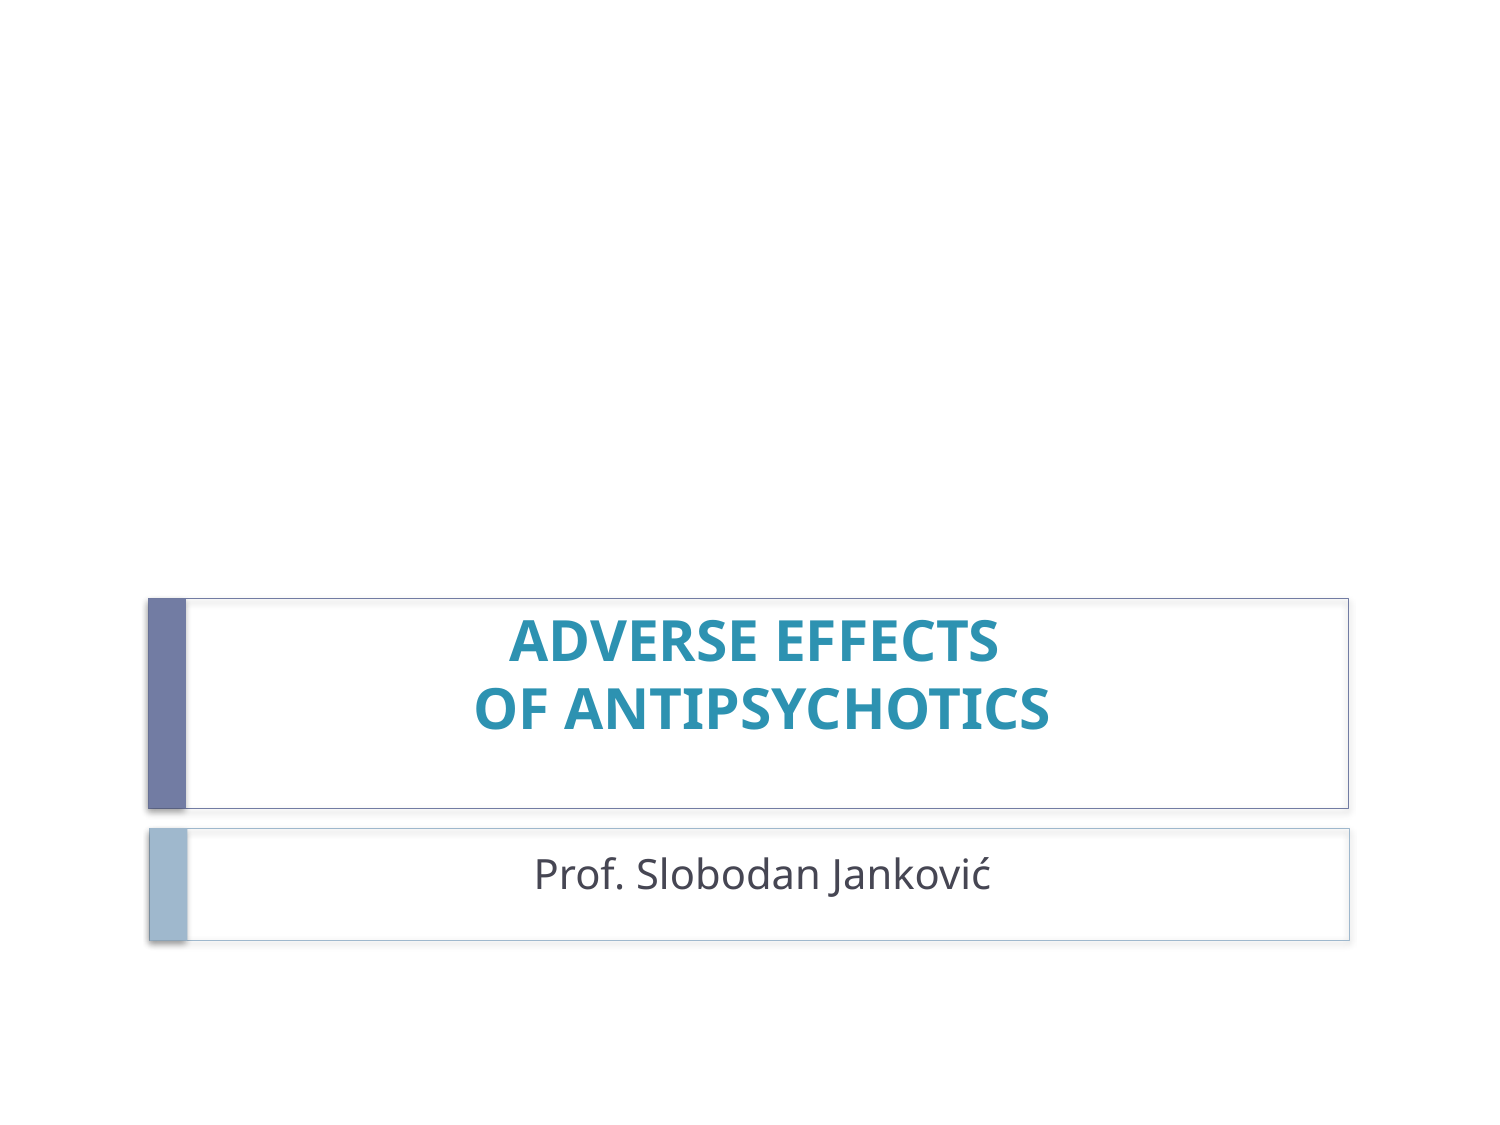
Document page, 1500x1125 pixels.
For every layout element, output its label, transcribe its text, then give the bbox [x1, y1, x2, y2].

title ADVERSE EFFECTS OF ANTIPSYCHOTICS [200, 597, 1325, 800]
subtitle Prof. Slobodan Janković [200, 840, 1325, 929]
